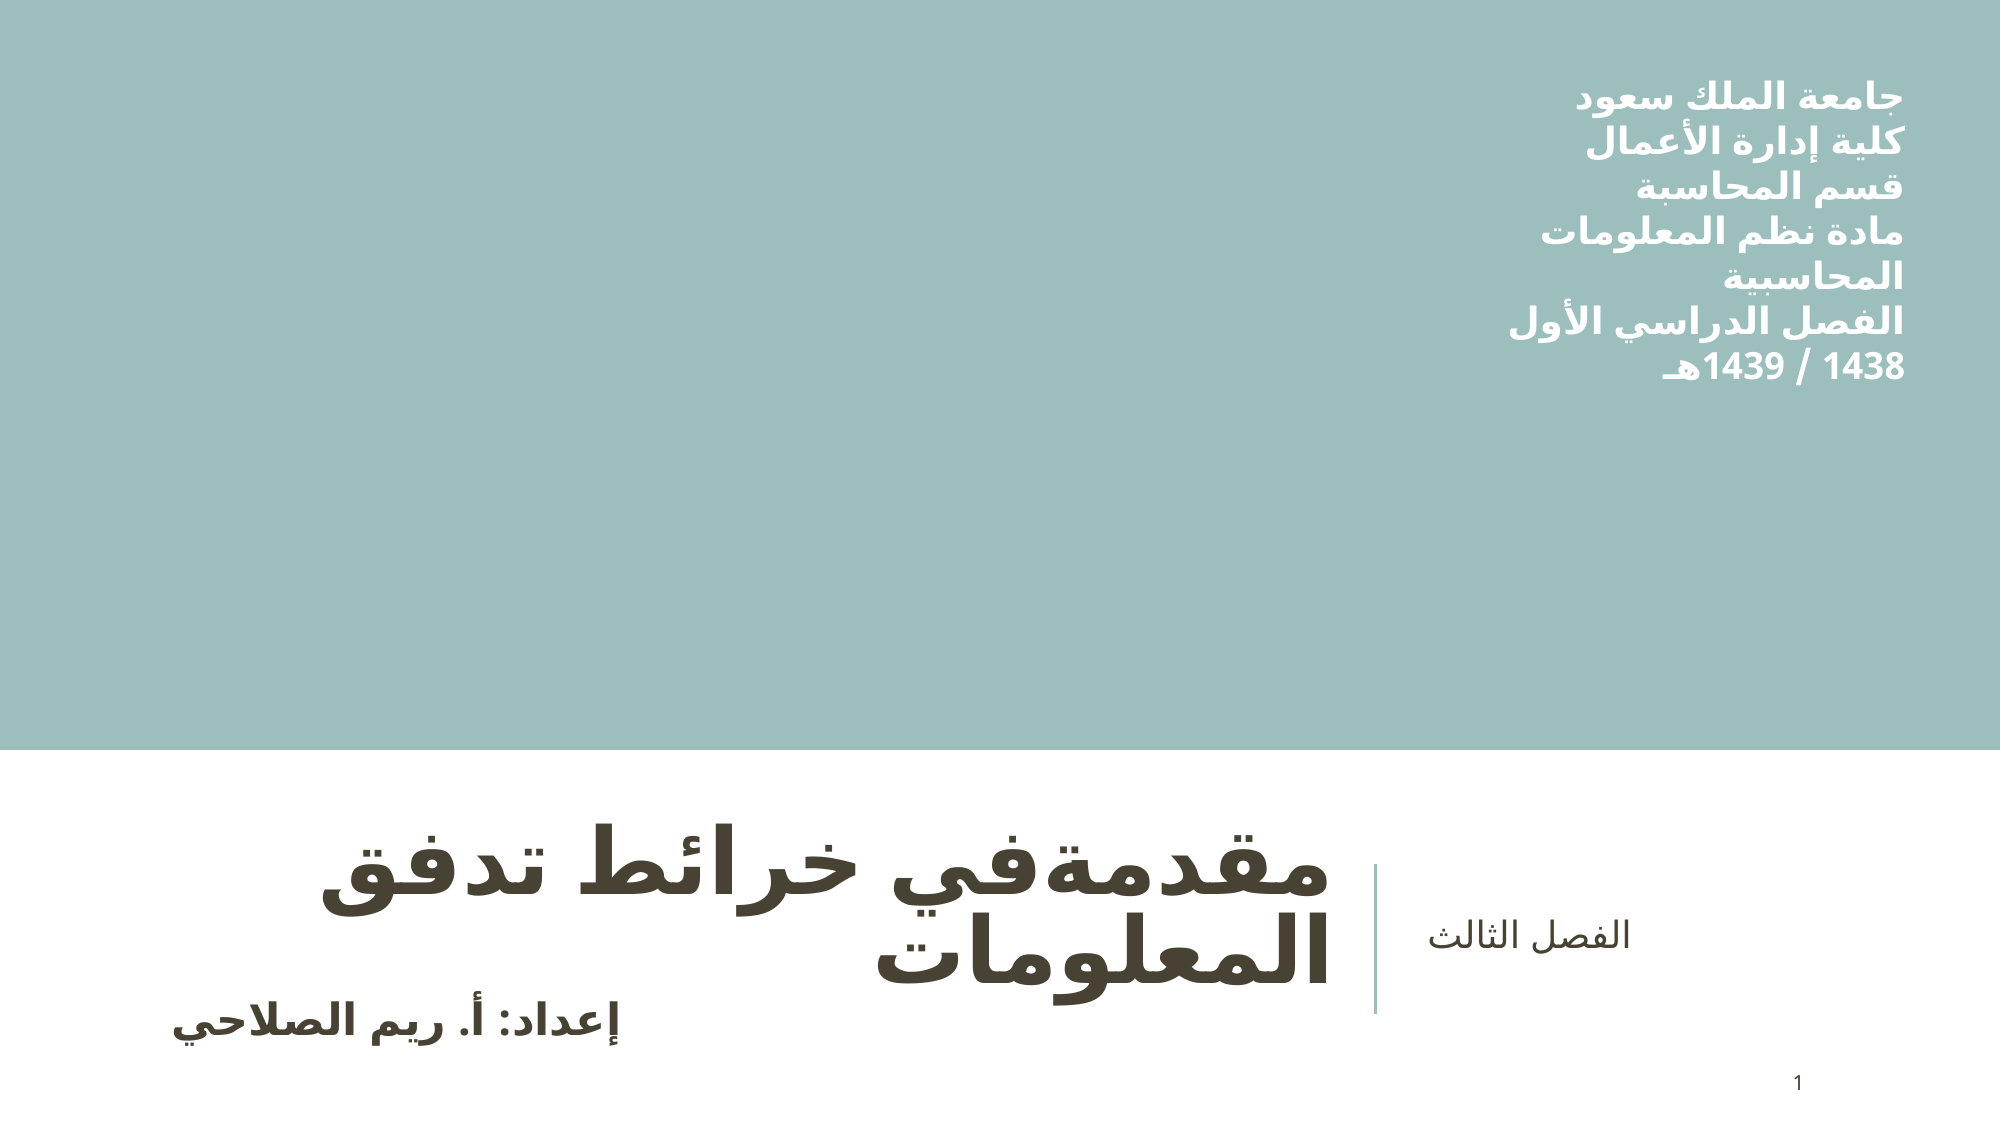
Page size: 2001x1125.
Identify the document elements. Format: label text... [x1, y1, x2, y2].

slide_number 1 [1777, 1061, 1938, 1107]
title مقدمةفي خرائط تدفق المعلومات إعداد: أ. ريم الصلاحي [75, 813, 1350, 1054]
subtitle الفصل الثالث [1412, 813, 1938, 1054]
text_box جامعة الملك سعود كلية إدارة الأعمال قسم المحاسبة مادة نظم المعلومات المحاسبية الفصل الدراسي الأول 1438 / 1439هـ [1376, 64, 1920, 395]
